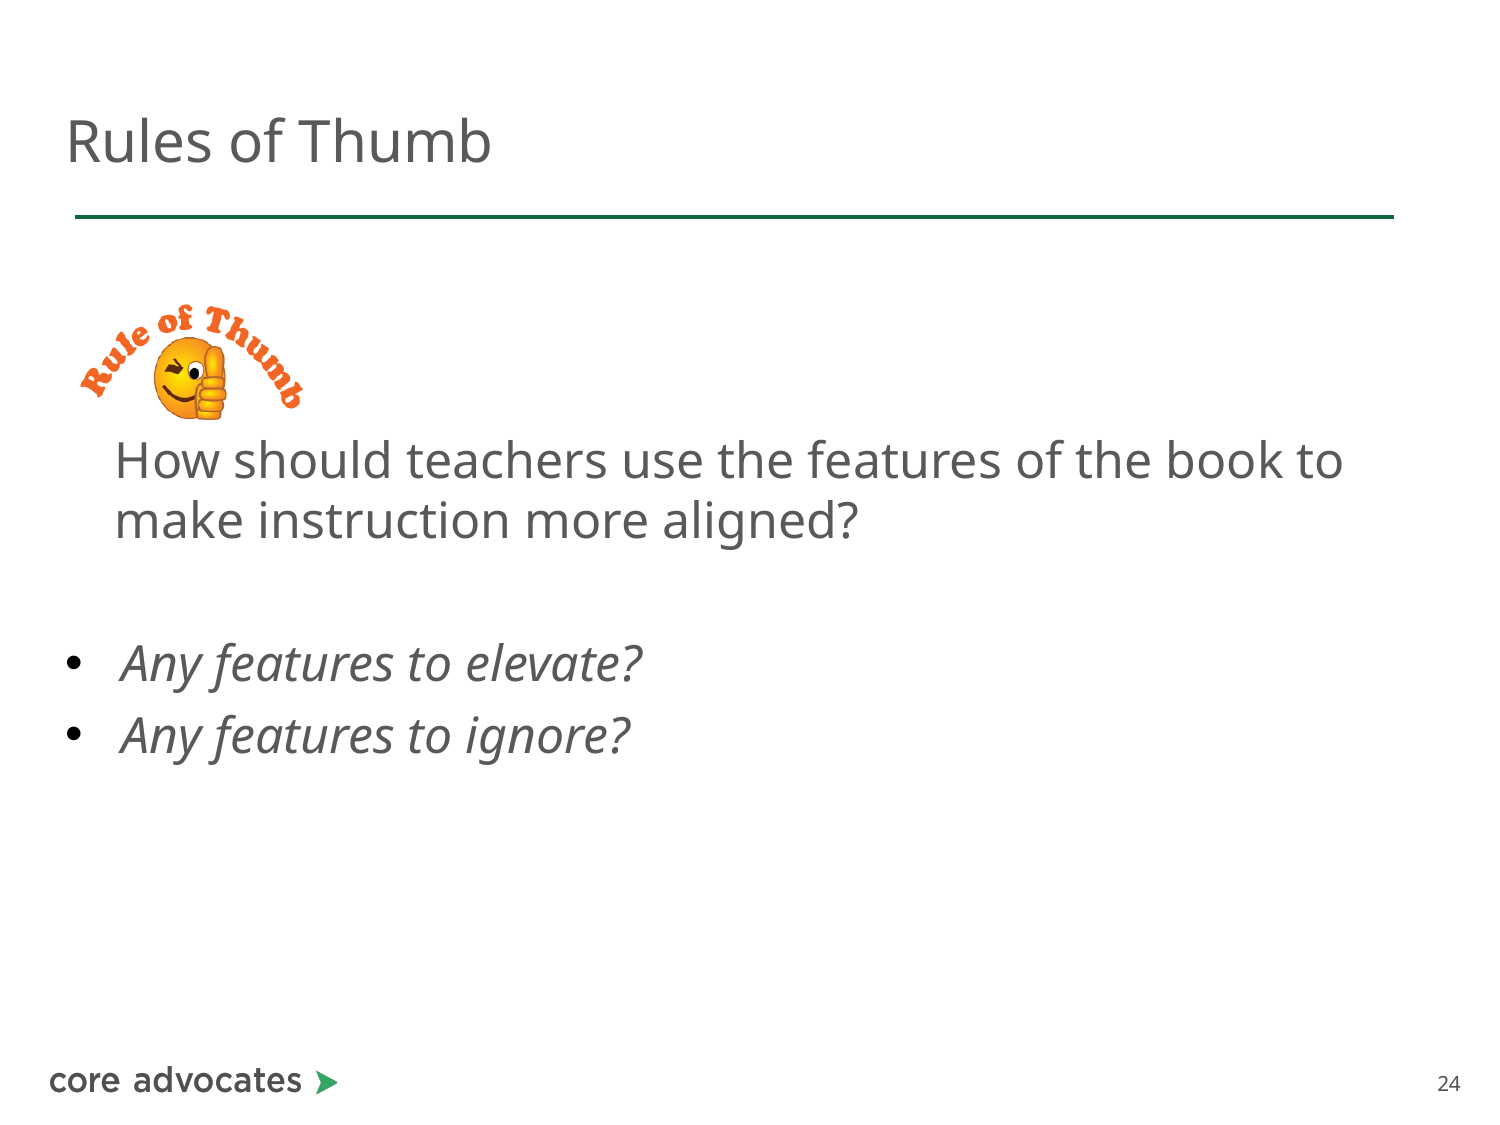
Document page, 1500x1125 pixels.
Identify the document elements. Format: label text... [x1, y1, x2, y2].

picture [50, 1066, 337, 1094]
picture [74, 299, 313, 420]
title Rules of Thumb [50, 45, 1457, 233]
list How should teachers use the features of the book to make instruction more aligned? Any features to elevate? Any features to ignore? [50, 257, 1457, 1001]
